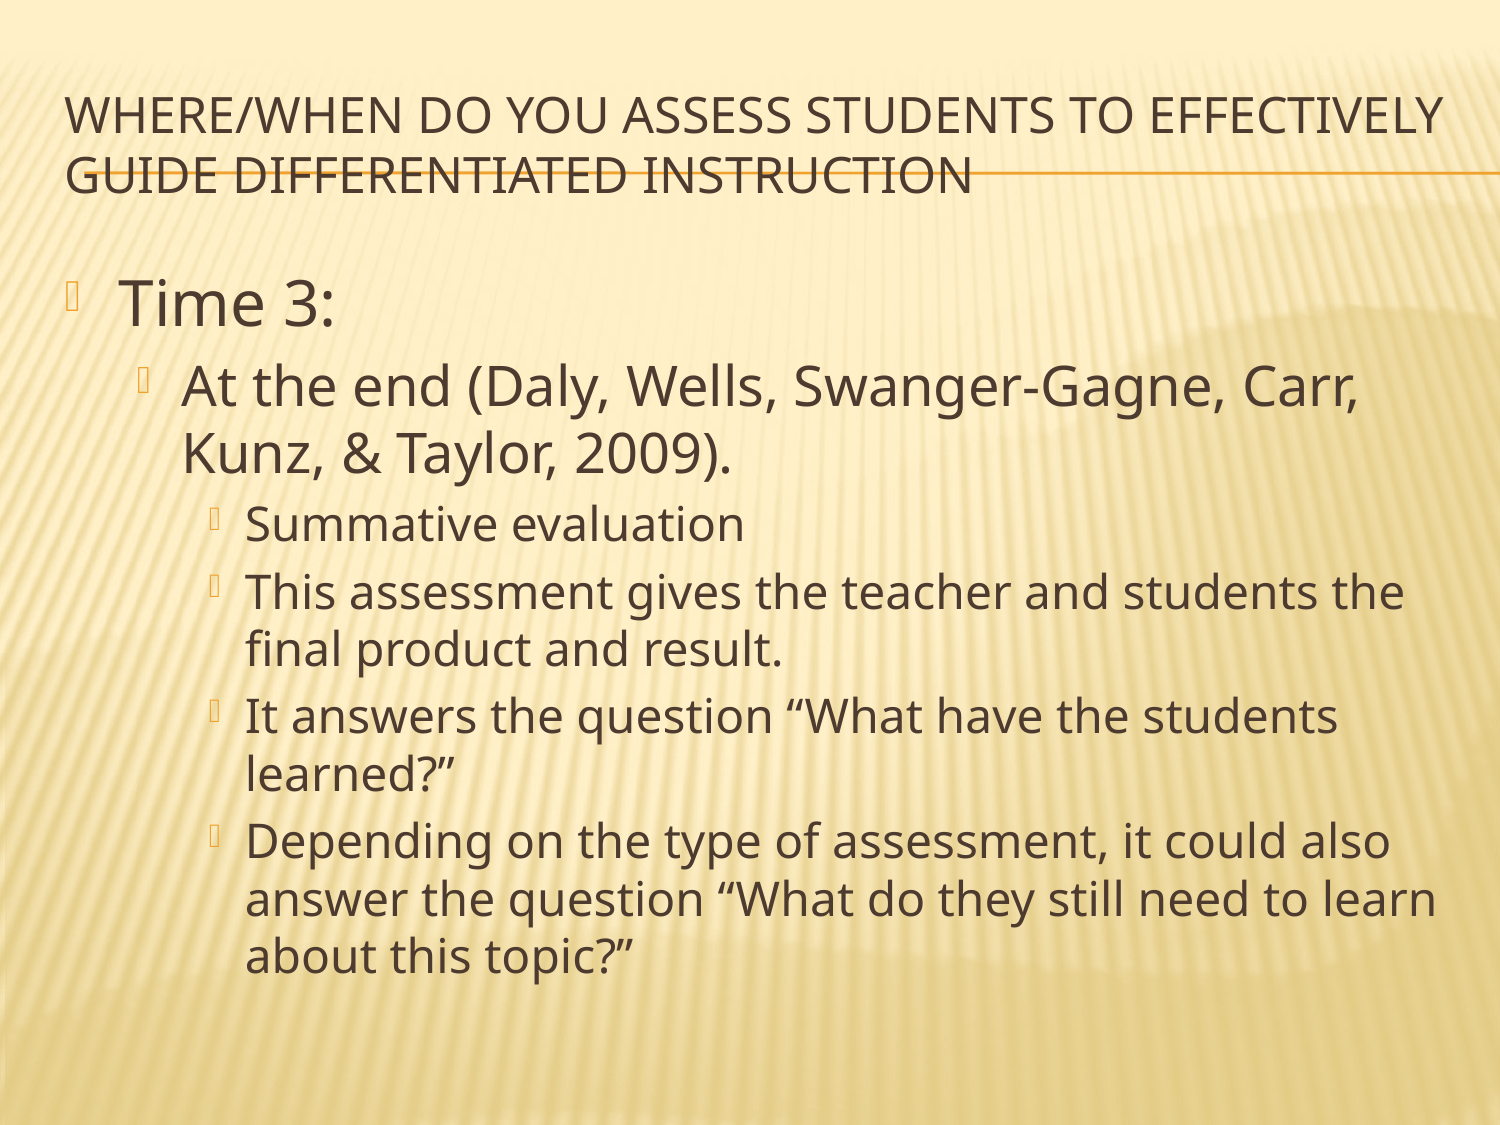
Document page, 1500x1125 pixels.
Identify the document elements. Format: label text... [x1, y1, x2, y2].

title Where/When do you assess students to effectively guide differentiated instruction [50, 75, 1475, 213]
list Time 3: At the end (Daly, Wells, Swanger-Gagne, Carr, Kunz, & Taylor, 2009). Summative evaluation This assessment gives the teacher and students the final product and result. It answers the question “What have the students learned?” Depending on the type of assessment, it could also answer the question “What do they still need to learn about this topic?” [50, 254, 1475, 998]
